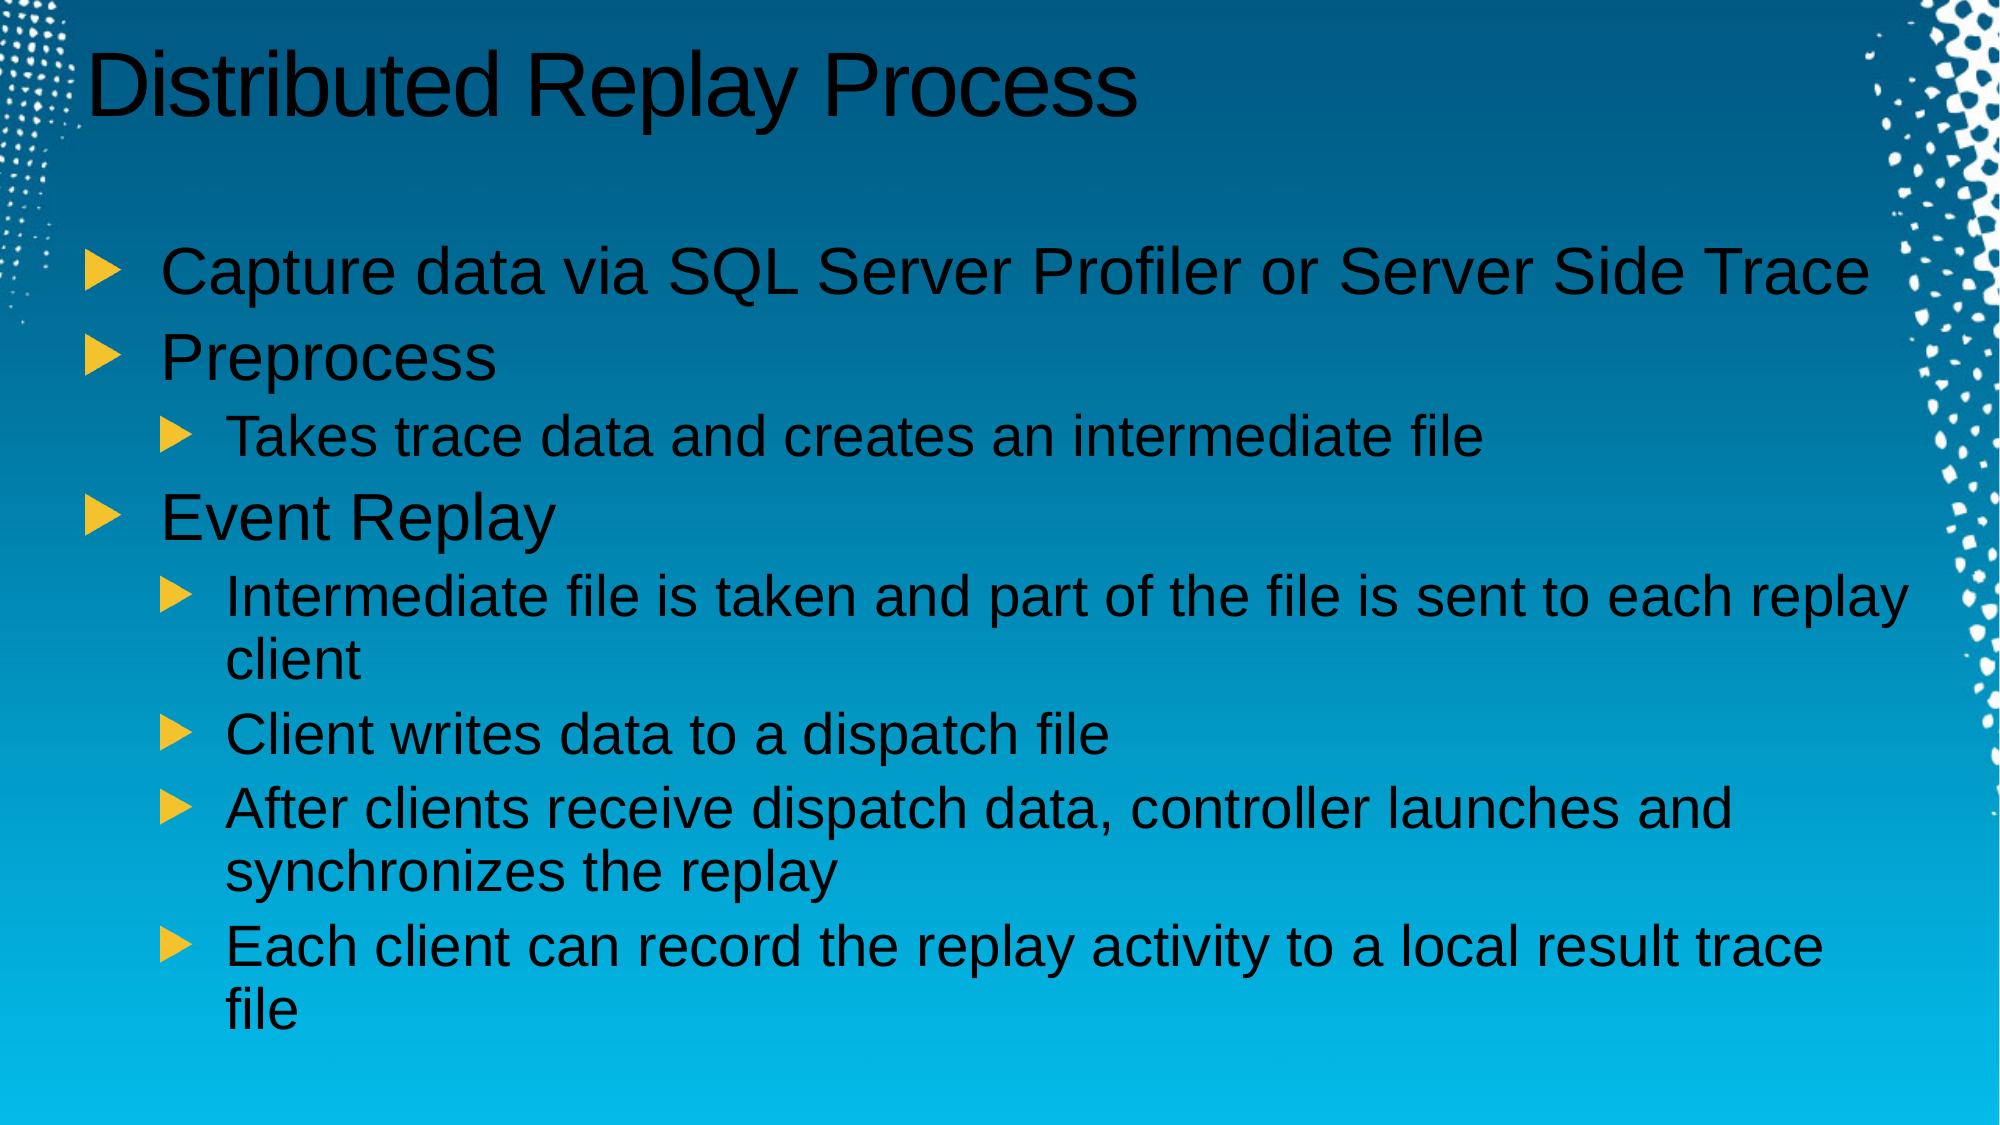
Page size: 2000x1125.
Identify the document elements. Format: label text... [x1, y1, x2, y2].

picture [161, 927, 190, 961]
picture [16, 143, 21, 151]
picture [11, 55, 21, 64]
picture [1935, 0, 2000, 306]
picture [161, 417, 190, 451]
picture [1922, 200, 1934, 207]
picture [41, 59, 48, 67]
picture [1957, 187, 1971, 200]
picture [1926, 344, 1939, 358]
picture [86, 250, 119, 289]
picture [1953, 301, 1962, 312]
picture [1992, 438, 2000, 448]
picture [1929, 27, 1945, 45]
picture [9, 84, 15, 91]
picture [18, 0, 29, 6]
picture [1911, 223, 1918, 230]
picture [28, 42, 36, 53]
picture [1988, 547, 2000, 561]
picture [1974, 683, 1985, 694]
picture [1932, 235, 1943, 241]
picture [1969, 625, 1985, 642]
picture [38, 74, 47, 80]
picture [1973, 368, 1982, 380]
picture [17, 129, 23, 136]
picture [1993, 321, 2000, 339]
picture [45, 16, 55, 24]
picture [10, 69, 17, 78]
picture [47, 0, 57, 10]
picture [1970, 426, 1980, 436]
picture [26, 57, 34, 68]
picture [1950, 359, 1960, 366]
picture [1946, 155, 1961, 167]
picture [1898, 188, 1912, 198]
picture [1978, 517, 1987, 527]
picture [161, 577, 190, 611]
picture [1920, 257, 1932, 264]
picture [55, 62, 62, 69]
picture [1925, 87, 1941, 99]
picture [1955, 557, 1965, 573]
picture [1984, 349, 1992, 357]
picture [1960, 392, 1970, 403]
picture [33, 116, 40, 124]
picture [1942, 465, 1958, 483]
picture [1991, 637, 2000, 652]
picture [0, 155, 5, 163]
picture [1983, 404, 1992, 414]
picture [161, 790, 190, 823]
picture [1914, 164, 1923, 177]
picture [1919, 367, 1930, 378]
picture [1928, 399, 1939, 415]
picture [34, 101, 43, 111]
picture [56, 47, 64, 55]
picture [42, 31, 53, 39]
picture [1889, 152, 1901, 166]
picture [1952, 502, 1967, 516]
picture [1948, 413, 1958, 424]
picture [13, 41, 25, 49]
picture [31, 131, 37, 138]
picture [86, 335, 119, 374]
picture [1990, 492, 2000, 505]
picture [1968, 481, 1978, 492]
picture [1982, 714, 1993, 729]
picture [1914, 308, 1929, 326]
picture [1981, 604, 2000, 620]
picture [161, 715, 190, 749]
picture [1963, 535, 1977, 550]
picture [1963, 589, 1976, 607]
title Distributed Replay Process [85, 37, 1914, 138]
picture [3, 10, 11, 18]
picture [18, 13, 26, 19]
picture [1945, 213, 1955, 220]
picture [86, 495, 119, 534]
picture [1994, 382, 2000, 391]
list Capture data via SQL Server Profiler or Server Side Trace Preprocess Takes trace data and creates an intermediate file Event Replay Intermediate file is taken and part of the file is sent to each replay client Client writes data to a dispatch file After clients receive dispatch data, controller launches and synchronizes the replay Each client can record the replay activity to a local result trace file [85, 237, 1914, 1068]
picture [1941, 324, 1952, 332]
picture [1935, 379, 1948, 391]
picture [1988, 691, 2000, 709]
picture [1972, 570, 1986, 583]
picture [29, 27, 38, 38]
picture [33, 0, 42, 10]
picture [1921, 0, 1934, 8]
picture [1963, 278, 1976, 291]
picture [16, 22, 23, 34]
picture [1925, 141, 1935, 155]
picture [24, 72, 32, 79]
picture [30, 14, 40, 23]
picture [1930, 291, 1941, 297]
picture [1995, 582, 2000, 595]
picture [43, 42, 49, 53]
picture [1892, 212, 1902, 216]
picture [1946, 525, 1956, 533]
picture [1938, 122, 1950, 133]
picture [1915, 109, 1924, 119]
picture [0, 40, 9, 45]
picture [1935, 431, 1946, 449]
picture [33, 88, 42, 97]
picture [54, 76, 60, 83]
picture [58, 32, 66, 41]
picture [1979, 657, 1995, 676]
picture [1958, 445, 1968, 460]
picture [6, 97, 12, 105]
picture [1972, 312, 1985, 322]
picture [1955, 246, 1965, 256]
picture [1963, 335, 1972, 344]
picture [1980, 460, 1987, 469]
picture [1942, 269, 1953, 276]
picture [1991, 747, 2000, 765]
picture [0, 24, 9, 33]
picture [1935, 177, 1945, 189]
picture [1914, 274, 1920, 291]
